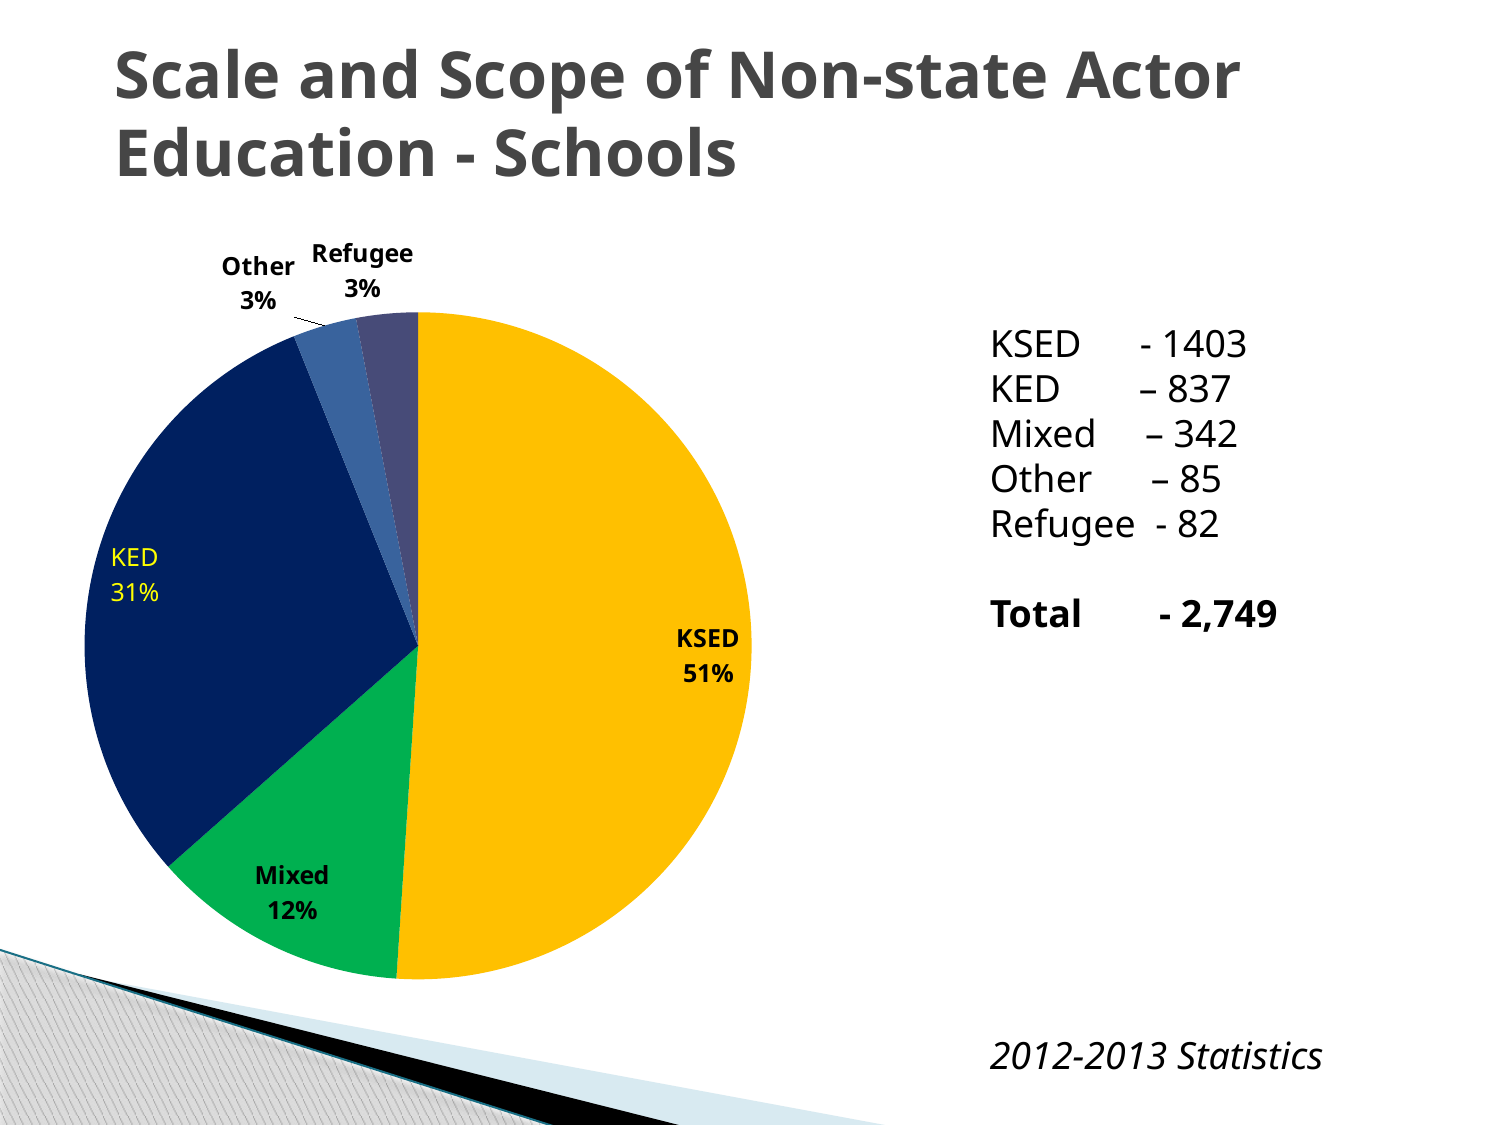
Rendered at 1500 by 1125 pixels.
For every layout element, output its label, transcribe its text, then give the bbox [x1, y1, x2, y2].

text_box 2012-2013 Statistics [974, 1024, 1425, 1085]
text_box KSED - 1403 KED – 837 Mixed – 342 Other – 85 Refugee - 82 Total - 2,749 [974, 312, 1425, 643]
title Scale and Scope of Non-state Actor Education - Schools [99, 24, 1443, 198]
chart [24, 212, 851, 1056]
